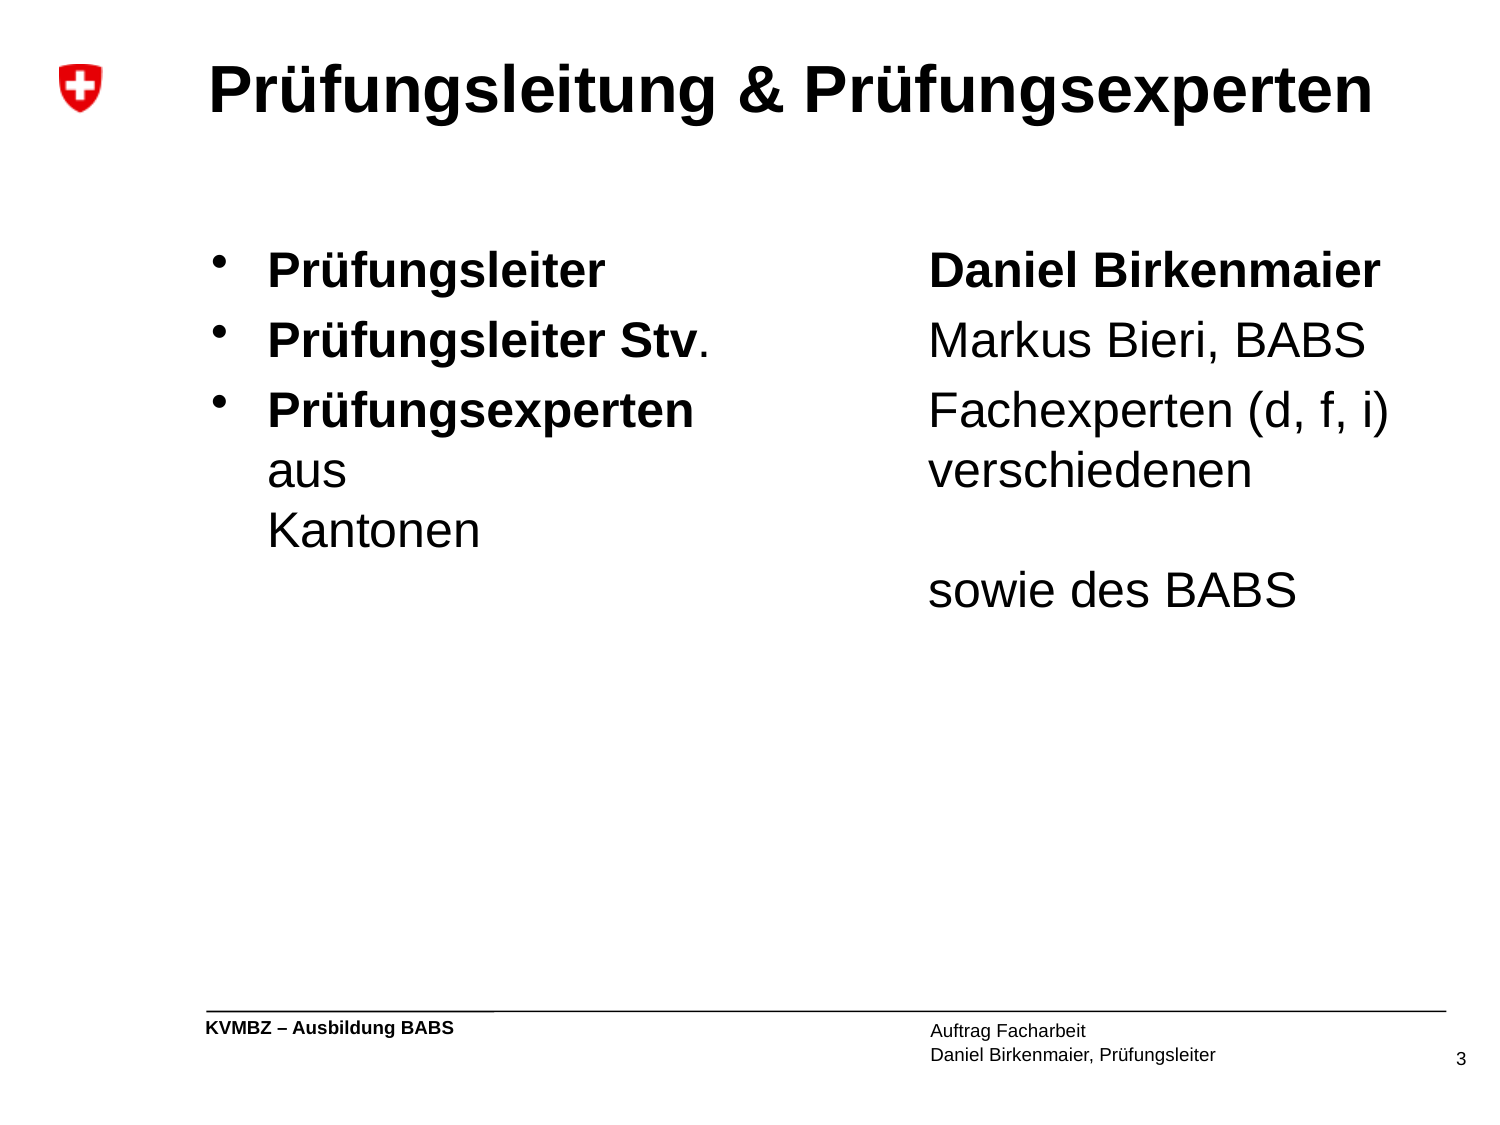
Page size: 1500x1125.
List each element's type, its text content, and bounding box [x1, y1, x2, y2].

footer Daniel Birkenmaier, Prüfungsleiter [915, 1048, 1447, 1071]
title Prüfungsleitung & Prüfungsexperten [207, 45, 1433, 209]
list Prüfungsleiter Daniel Birkenmaier Prüfungsleiter Stv. Markus Bieri, BABS Prüfungsexperten Fachexperten (d, f, i) aus verschiedenen Kantonen sowie des BABS [210, 237, 1480, 1012]
picture [59, 64, 103, 114]
slide_number Auftrag Facharbeit [915, 1011, 1447, 1048]
